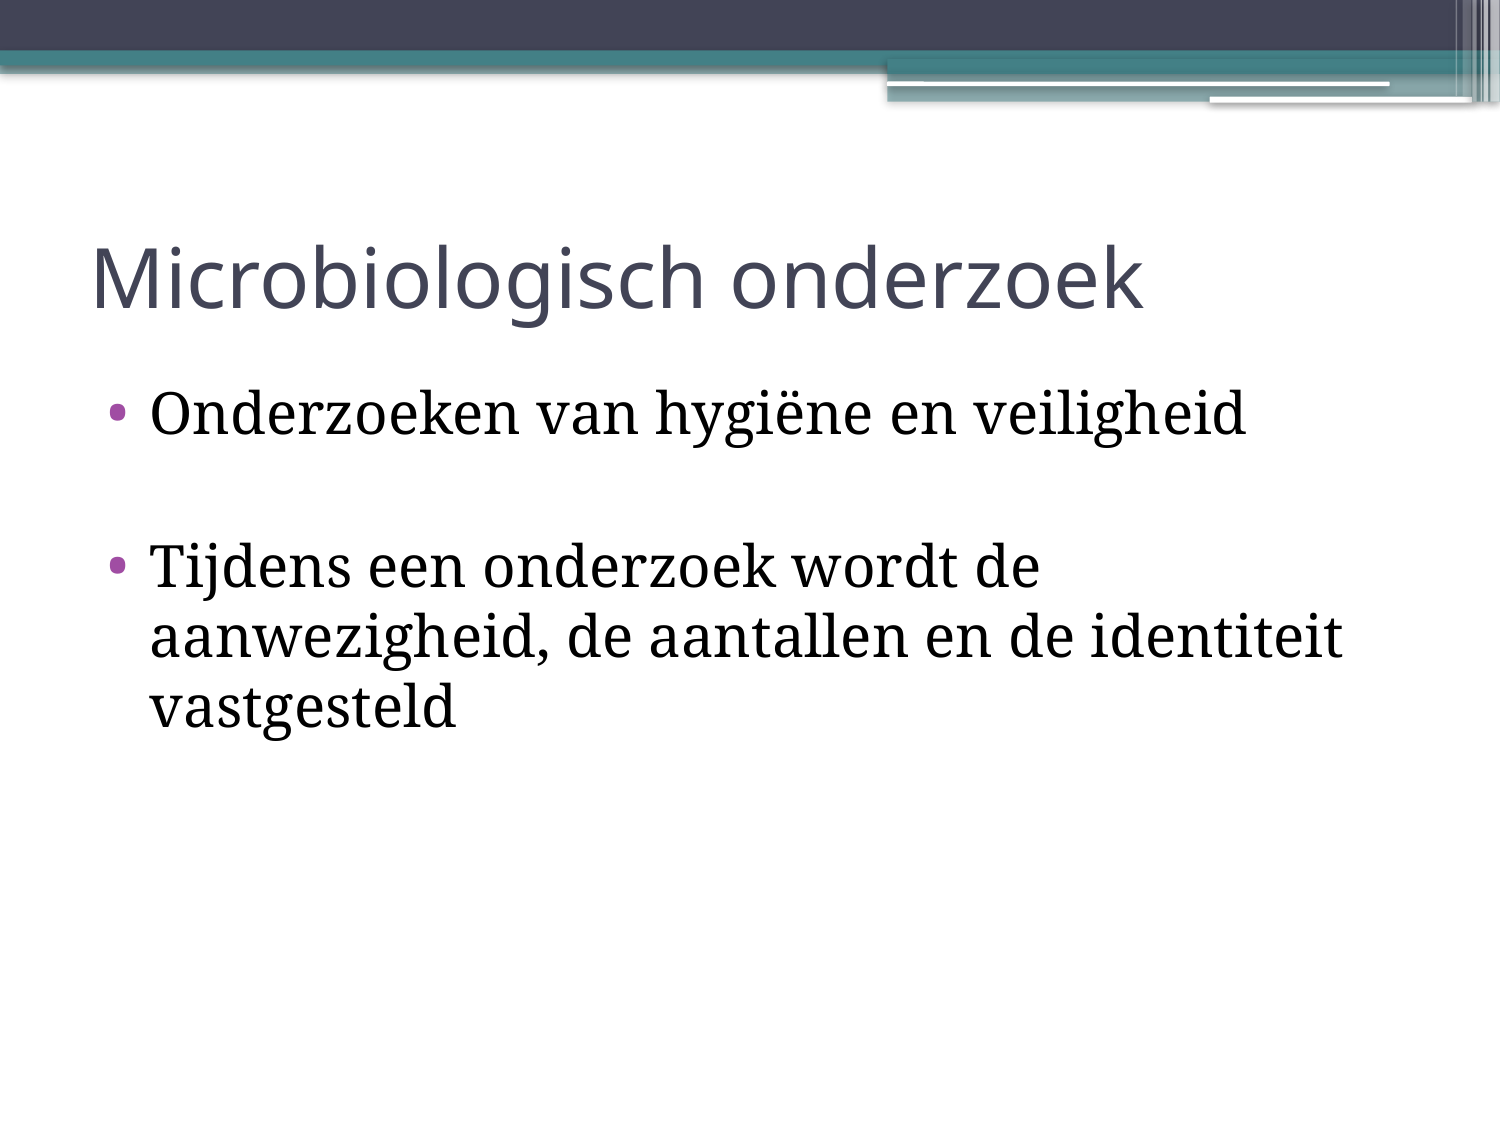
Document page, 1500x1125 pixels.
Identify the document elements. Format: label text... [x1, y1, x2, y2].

list Onderzoeken van hygiëne en veiligheid Tijdens een onderzoek wordt de aanwezigheid, de aantallen en de identiteit vastgesteld [75, 368, 1425, 1079]
title Microbiologisch onderzoek [75, 187, 1425, 363]
